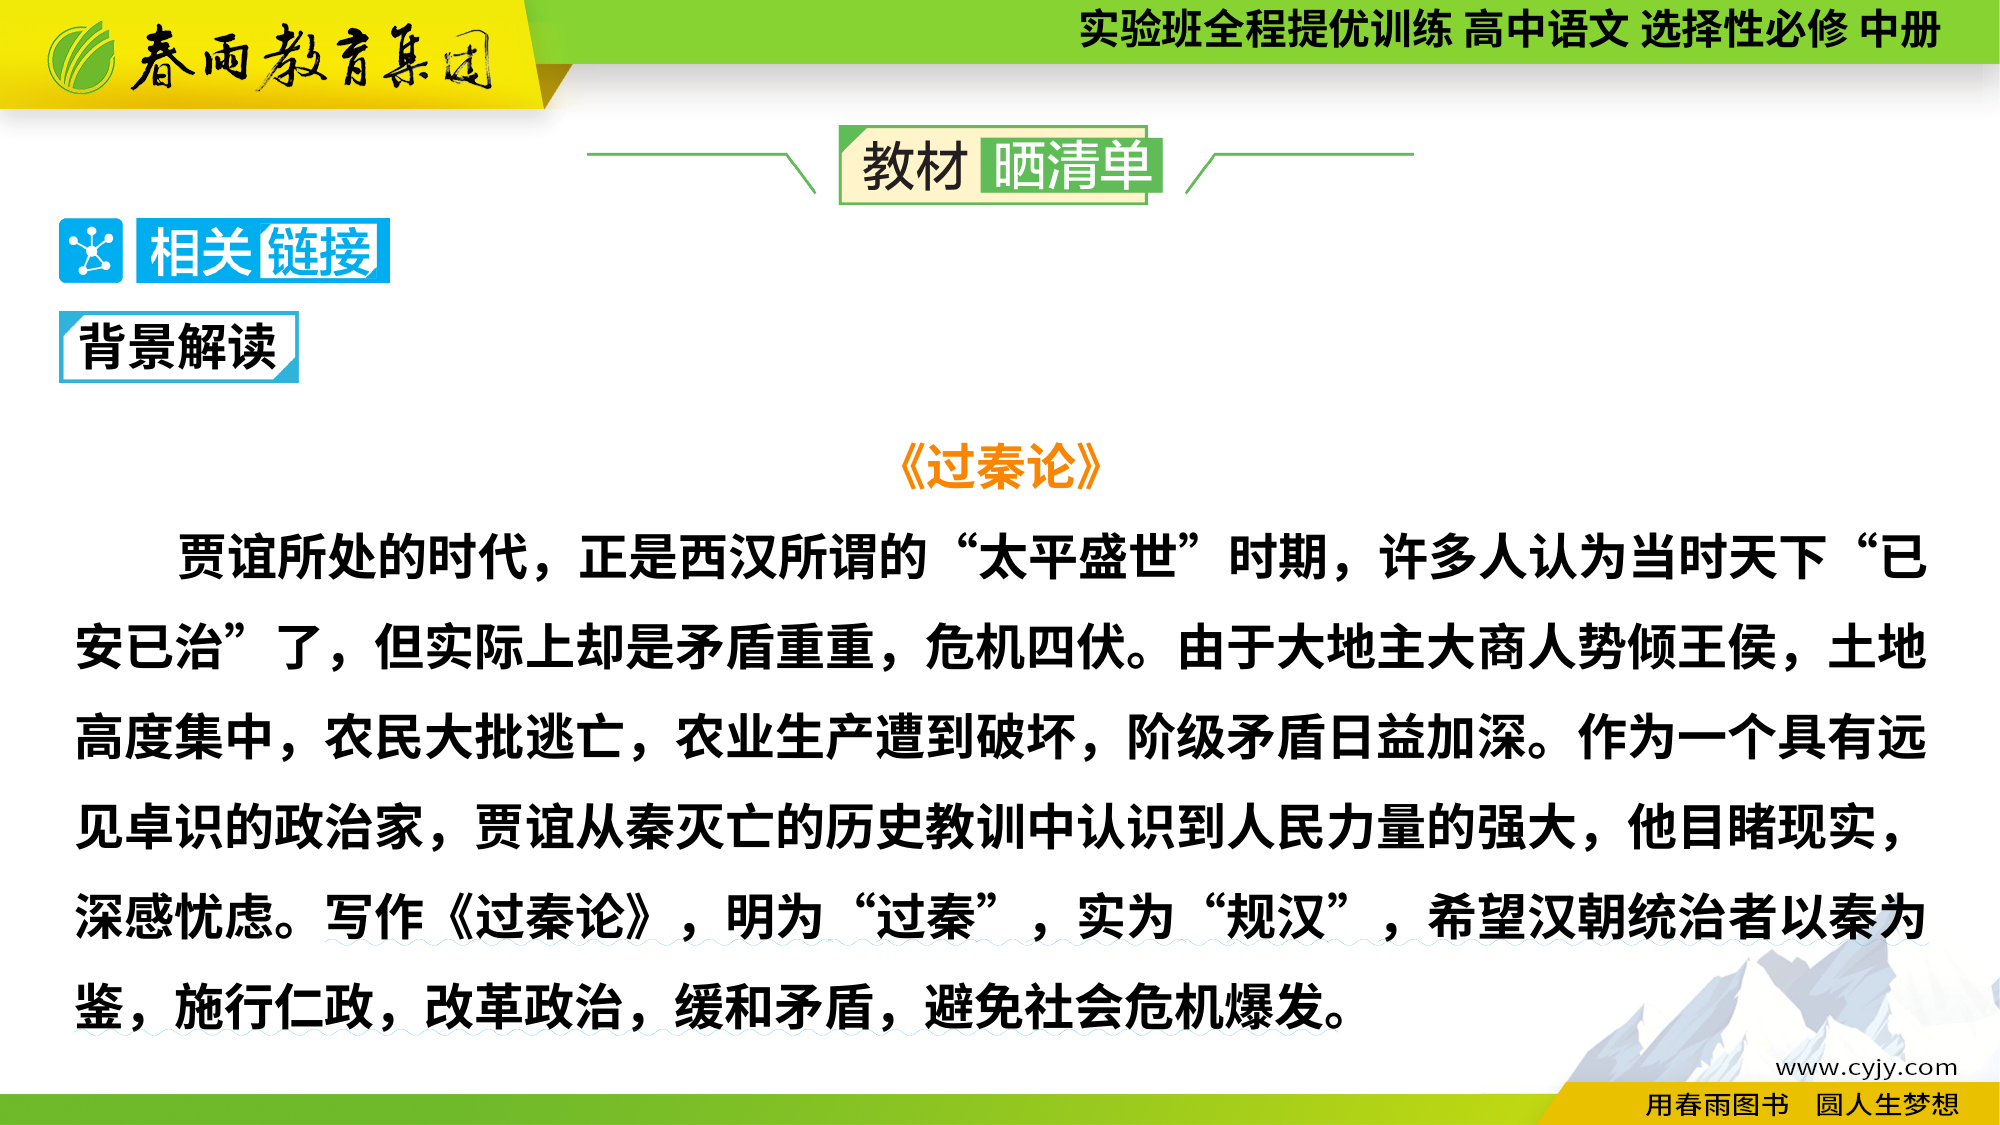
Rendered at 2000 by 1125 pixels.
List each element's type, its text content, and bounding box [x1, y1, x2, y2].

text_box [58, 308, 299, 385]
list 《过秦论》 贾谊所处的时代，正是西汉所谓的“太平盛世”时期，许多人认为当时天下“已安已治”了，但实际上却是矛盾重重，危机四伏。由于大地主大商人势倾王侯，土地高度集中，农民大批逃亡，农业生产遭到破坏，阶级矛盾日益加深。作为一个具有远见卓识的政治家，贾谊从秦灭亡的历史教训中认识到人民力量的强大，他目睹现实，深感忧虑。写作《过秦论》，明为“过秦”，实为“规汉”，希望汉朝统治者以秦为鉴，施行仁政，改革政治，缓和矛盾，避免社会危机爆发。 [59, 397, 1944, 1038]
picture [0, 0, 2000, 1125]
